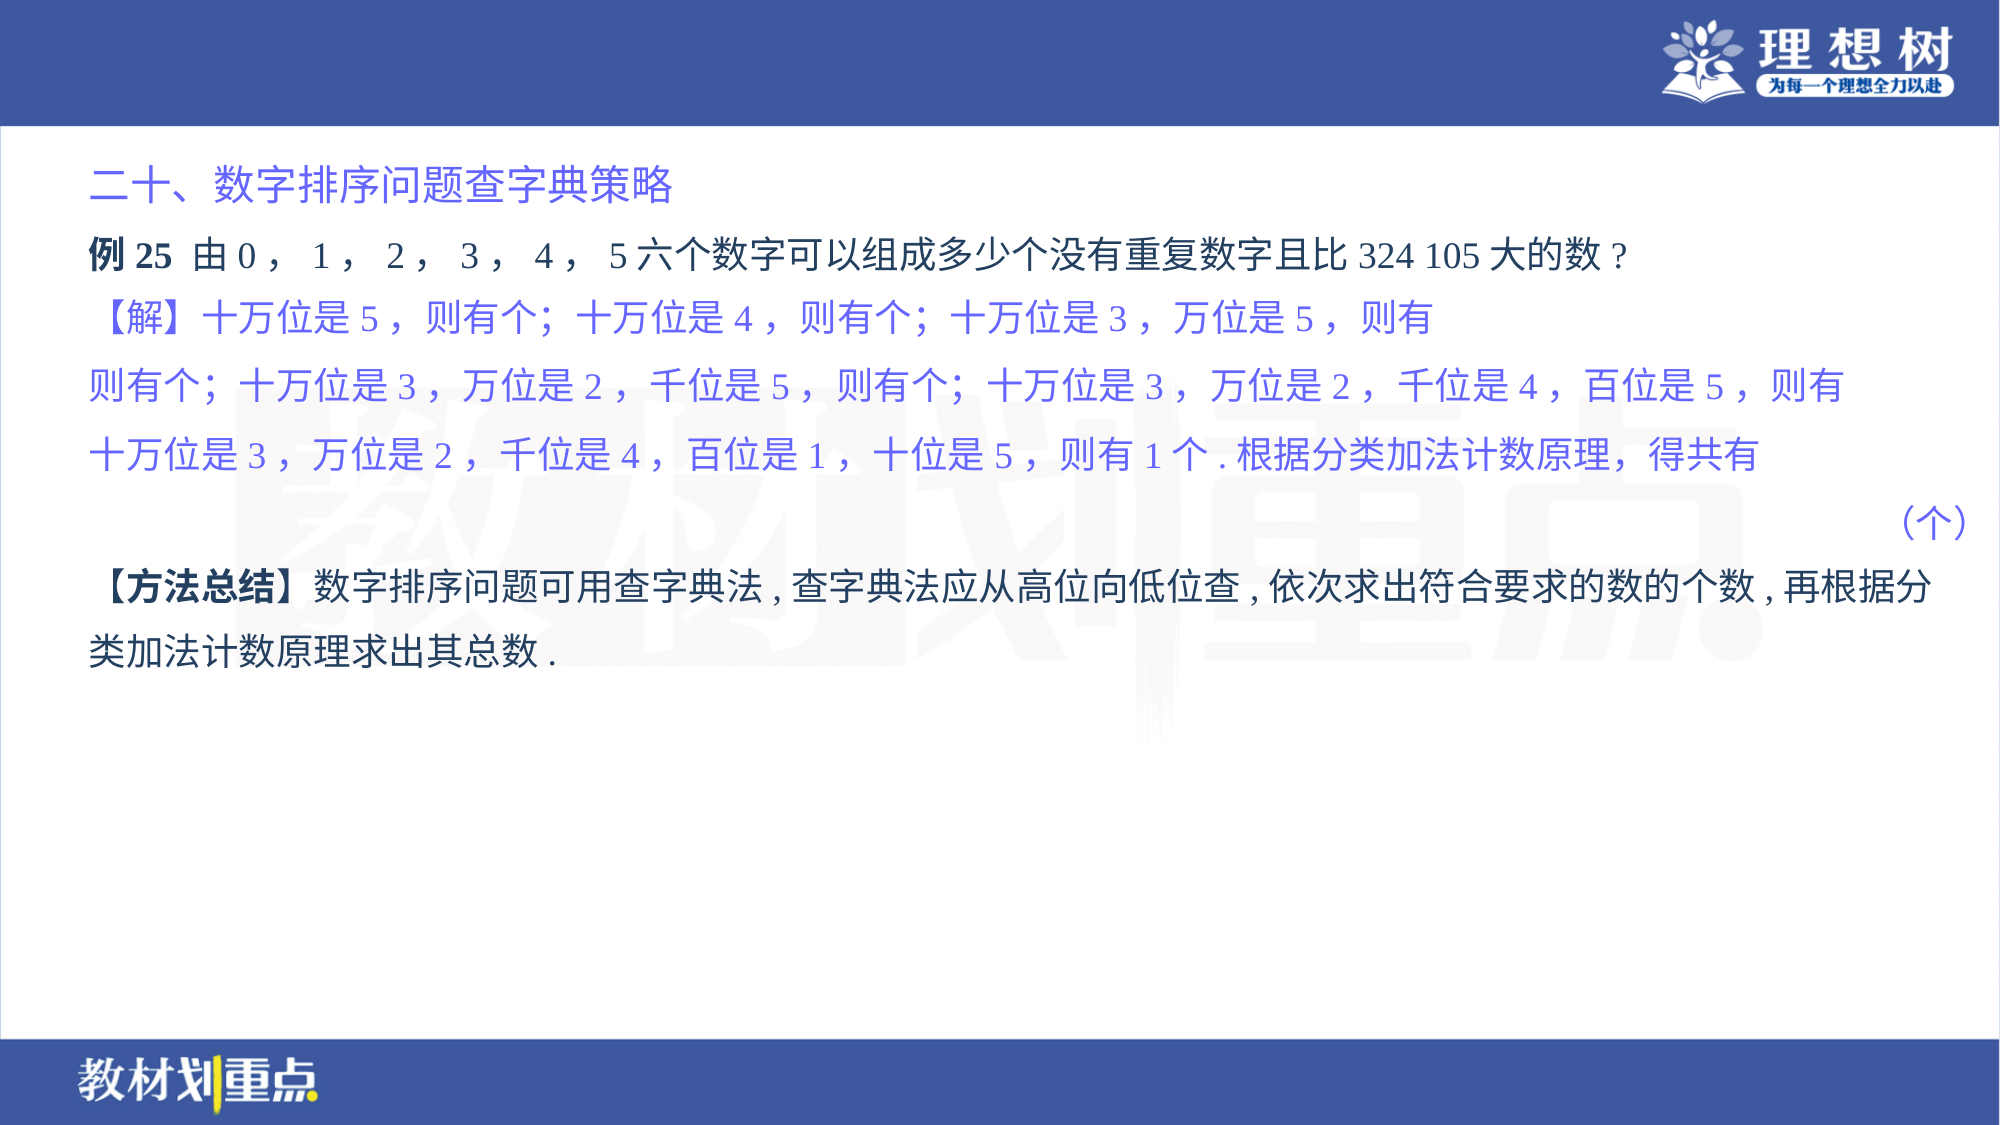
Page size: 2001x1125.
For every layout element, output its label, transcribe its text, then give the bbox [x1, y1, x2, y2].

text_box 二十、数字排序问题查字典策略 [88, 135, 1911, 209]
text_box 【方法总结】数字排序问题可用查字典法,查字典法应从高位向低位查,依次求出符合要求的数的个数,再根据分 类加法计数原理求出其总数. [88, 539, 1911, 667]
text_box 例25 由0，1，2，3，4，5六个数字可以组成多少个没有重复数字且比324 105大的数? [88, 209, 1911, 269]
picture [0, 0, 2000, 1125]
